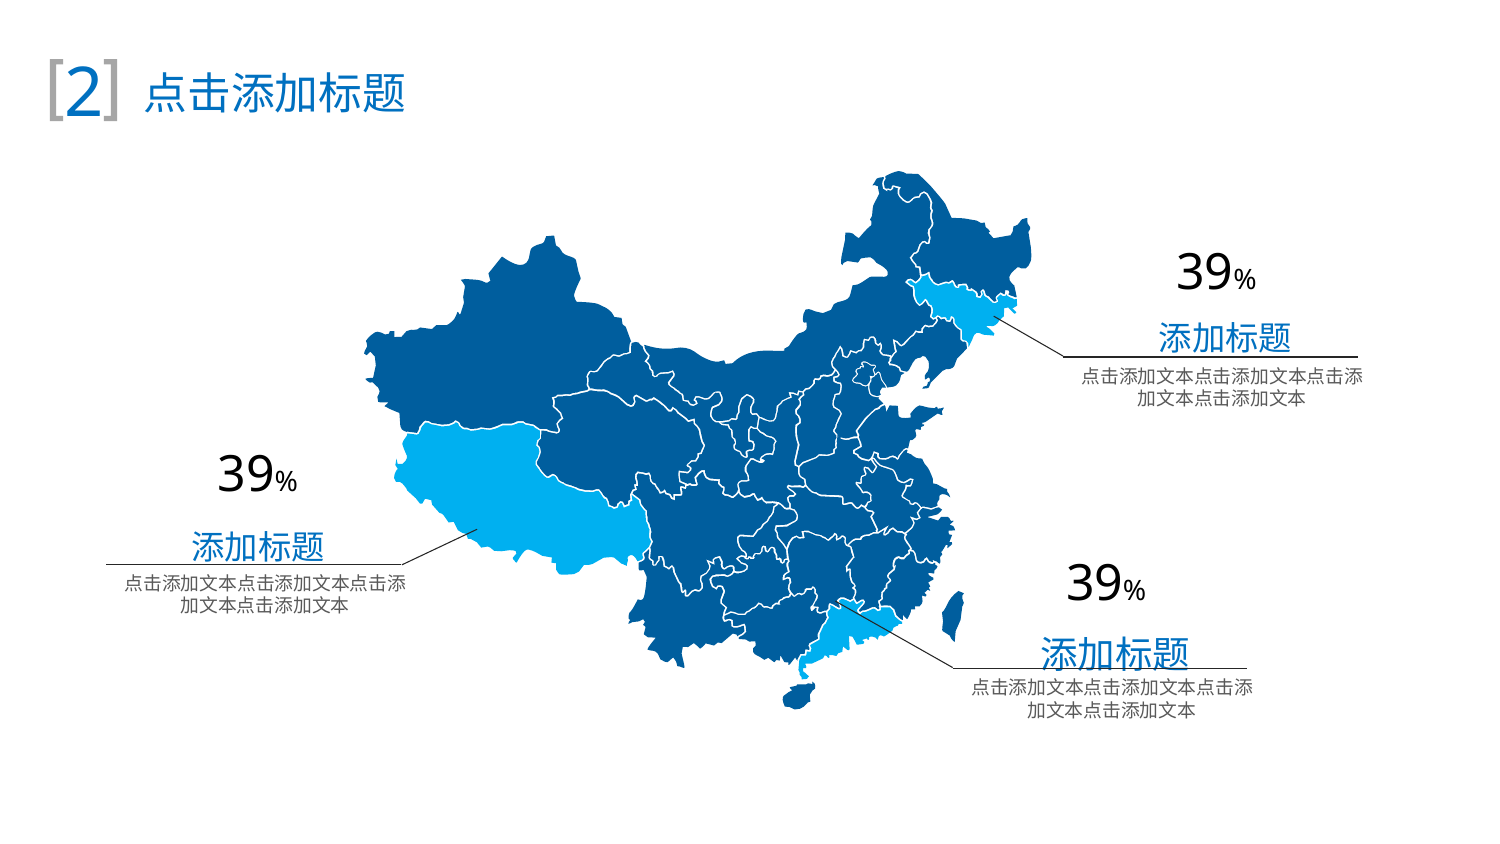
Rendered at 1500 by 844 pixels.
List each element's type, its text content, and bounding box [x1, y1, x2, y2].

text_box 2 [49, 42, 119, 138]
text_box 点击添加文本点击添加文本点击添加文本点击添加文本 [106, 574, 363, 624]
text_box 添加标题 [1032, 601, 1295, 684]
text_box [993, 316, 1064, 357]
text_box 点击添加文本点击添加文本点击添加文本点击添加文本 [952, 684, 1271, 729]
text_box [103, 59, 118, 122]
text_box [363, 170, 1032, 710]
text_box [401, 529, 478, 565]
text_box 点击添加文本点击添加文本点击添加文本点击添加文本 [1063, 365, 1382, 417]
text_box [49, 59, 64, 122]
text_box 39% [1161, 231, 1294, 307]
text_box 39% [202, 433, 335, 509]
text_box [835, 601, 953, 668]
text_box 点击添加标题 [128, 58, 421, 126]
text_box 添加标题 [1045, 289, 1405, 365]
text_box 添加标题 [78, 498, 363, 574]
text_box 39% [1051, 543, 1183, 619]
